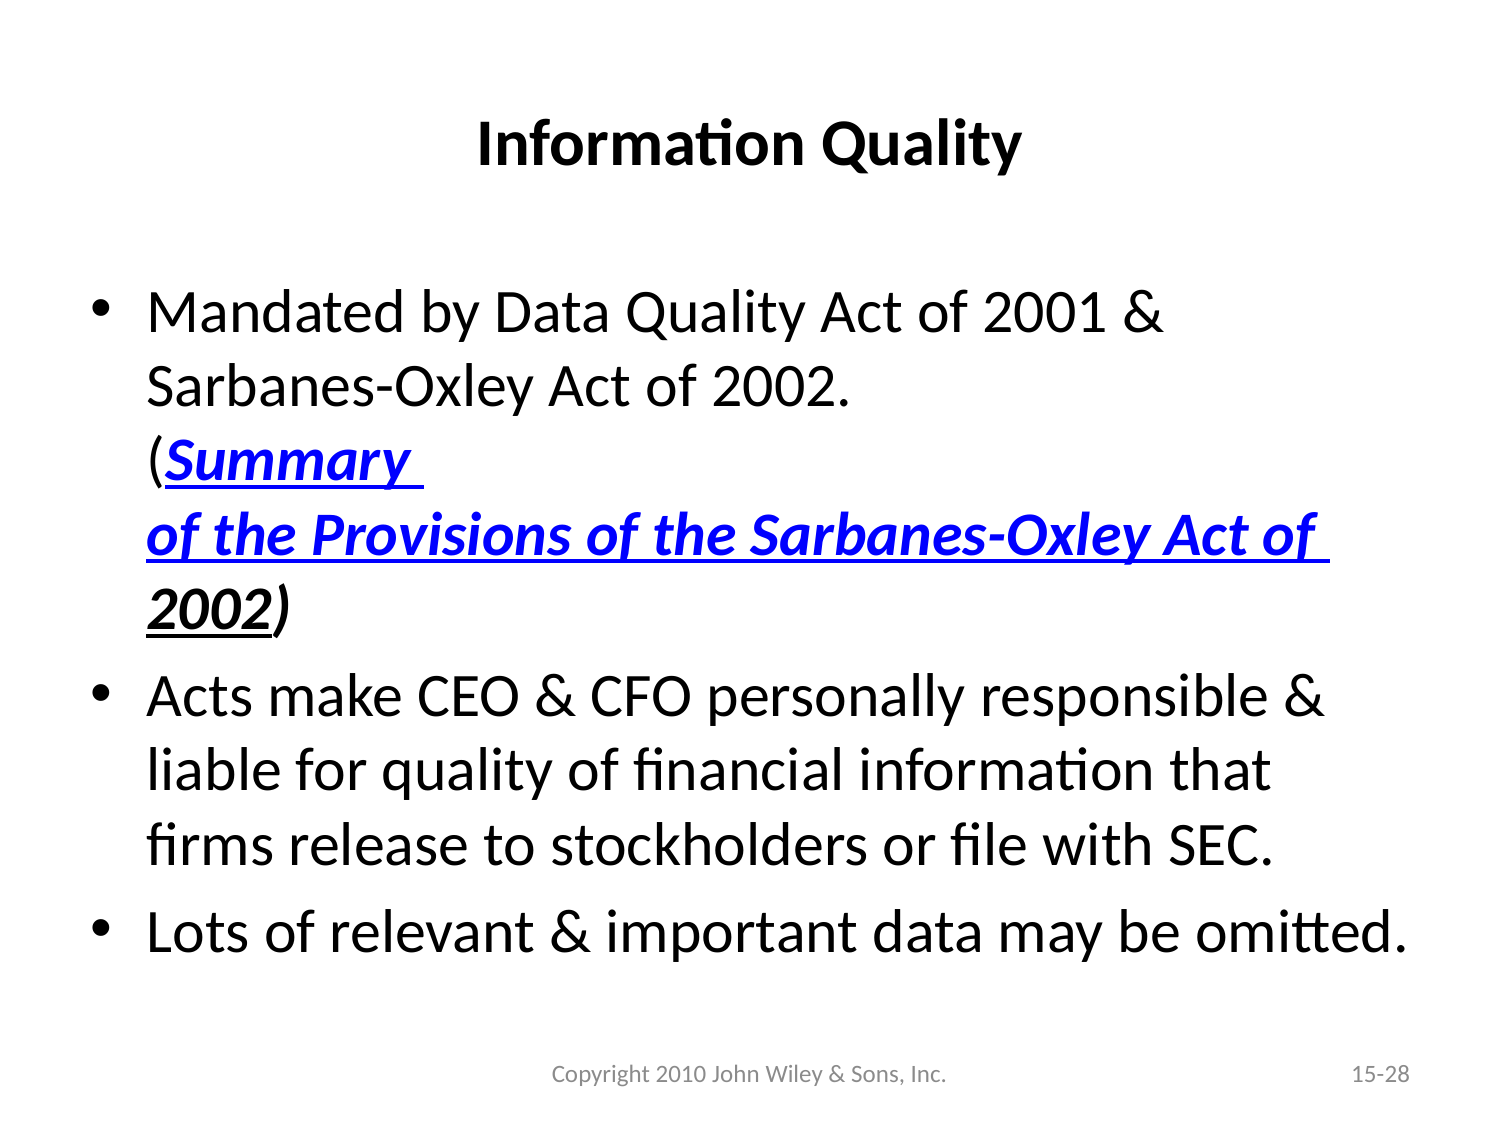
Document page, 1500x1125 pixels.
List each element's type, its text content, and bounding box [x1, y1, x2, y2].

slide_number 15-28 [1074, 1042, 1425, 1103]
list Mandated by Data Quality Act of 2001 & Sarbanes-Oxley Act of 2002. (Summary of the Provisions of the Sarbanes-Oxley Act of 2002) Acts make CEO & CFO personally responsible & liable for quality of financial information that firms release to stockholders or file with SEC. Lots of relevant & important data may be omitted. [75, 262, 1425, 1005]
footer Copyright 2010 John Wiley & Sons, Inc. [512, 1042, 988, 1103]
title Information Quality [75, 45, 1425, 233]
